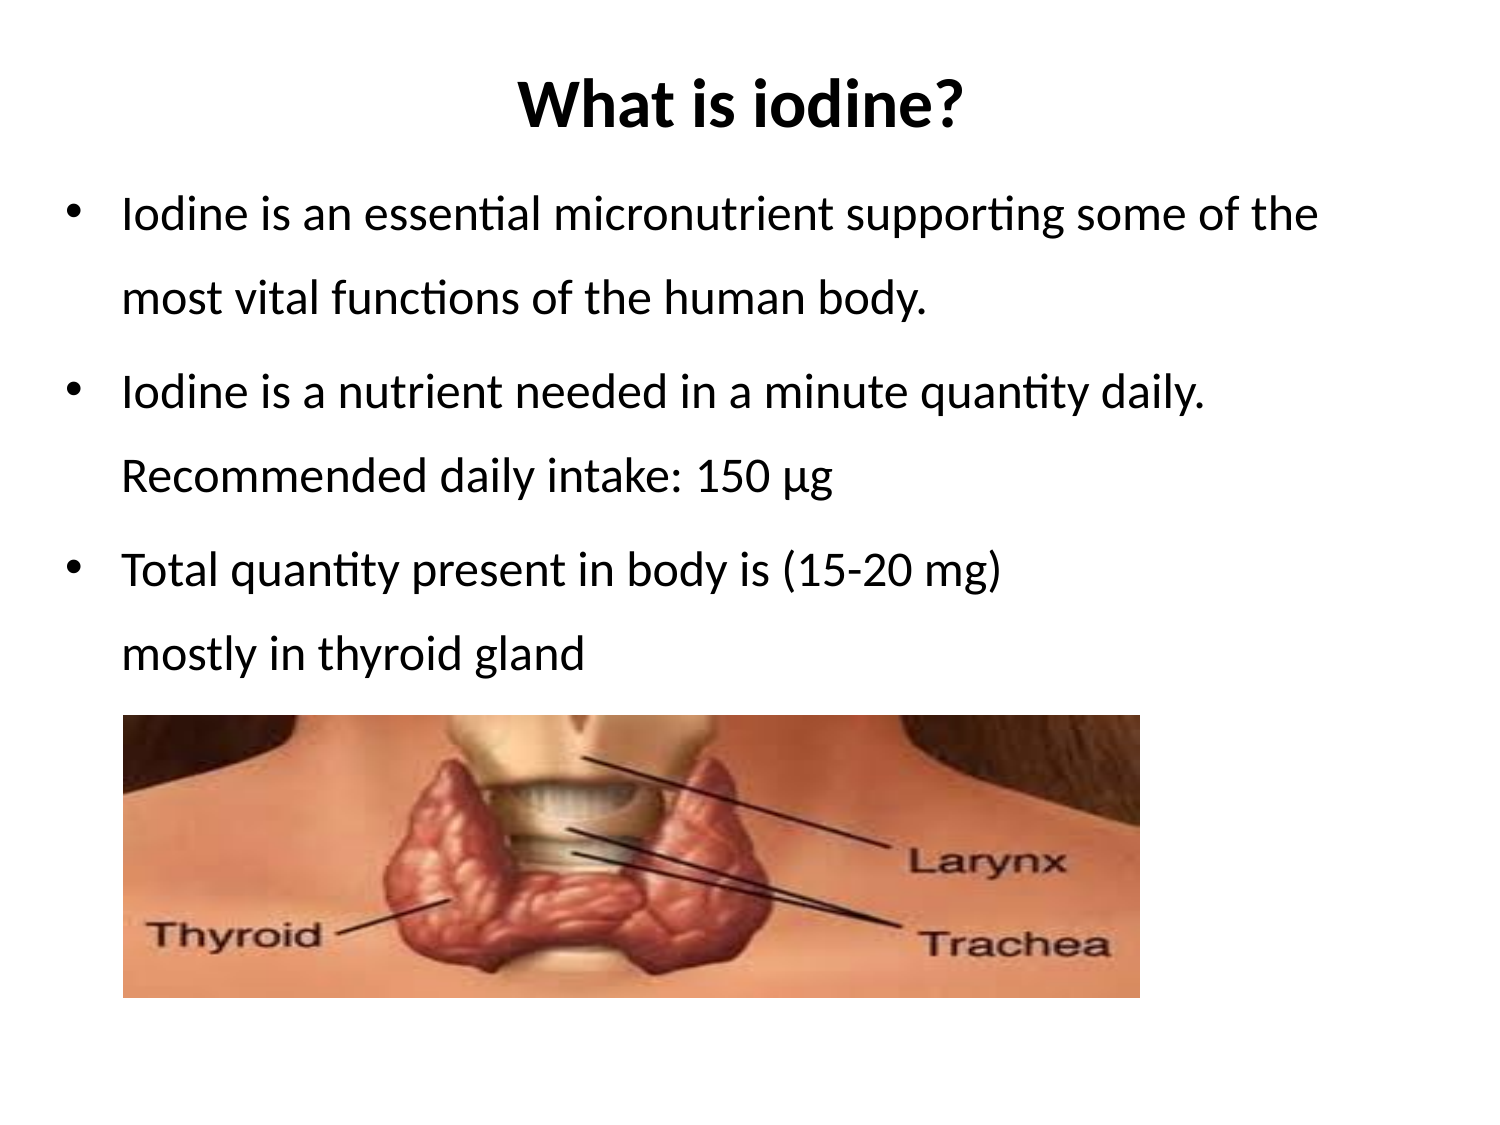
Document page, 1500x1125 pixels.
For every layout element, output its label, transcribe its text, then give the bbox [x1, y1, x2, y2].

title What is iodine? [75, 50, 1425, 149]
list Iodine is an essential micronutrient supporting some of the most vital functions of the human body. Iodine is a nutrient needed in a minute quantity daily. Recommended daily intake: 150 μg Total quantity present in body is (15-20 mg) mostly in thyroid gland [50, 149, 1447, 1059]
picture [123, 715, 1140, 998]
